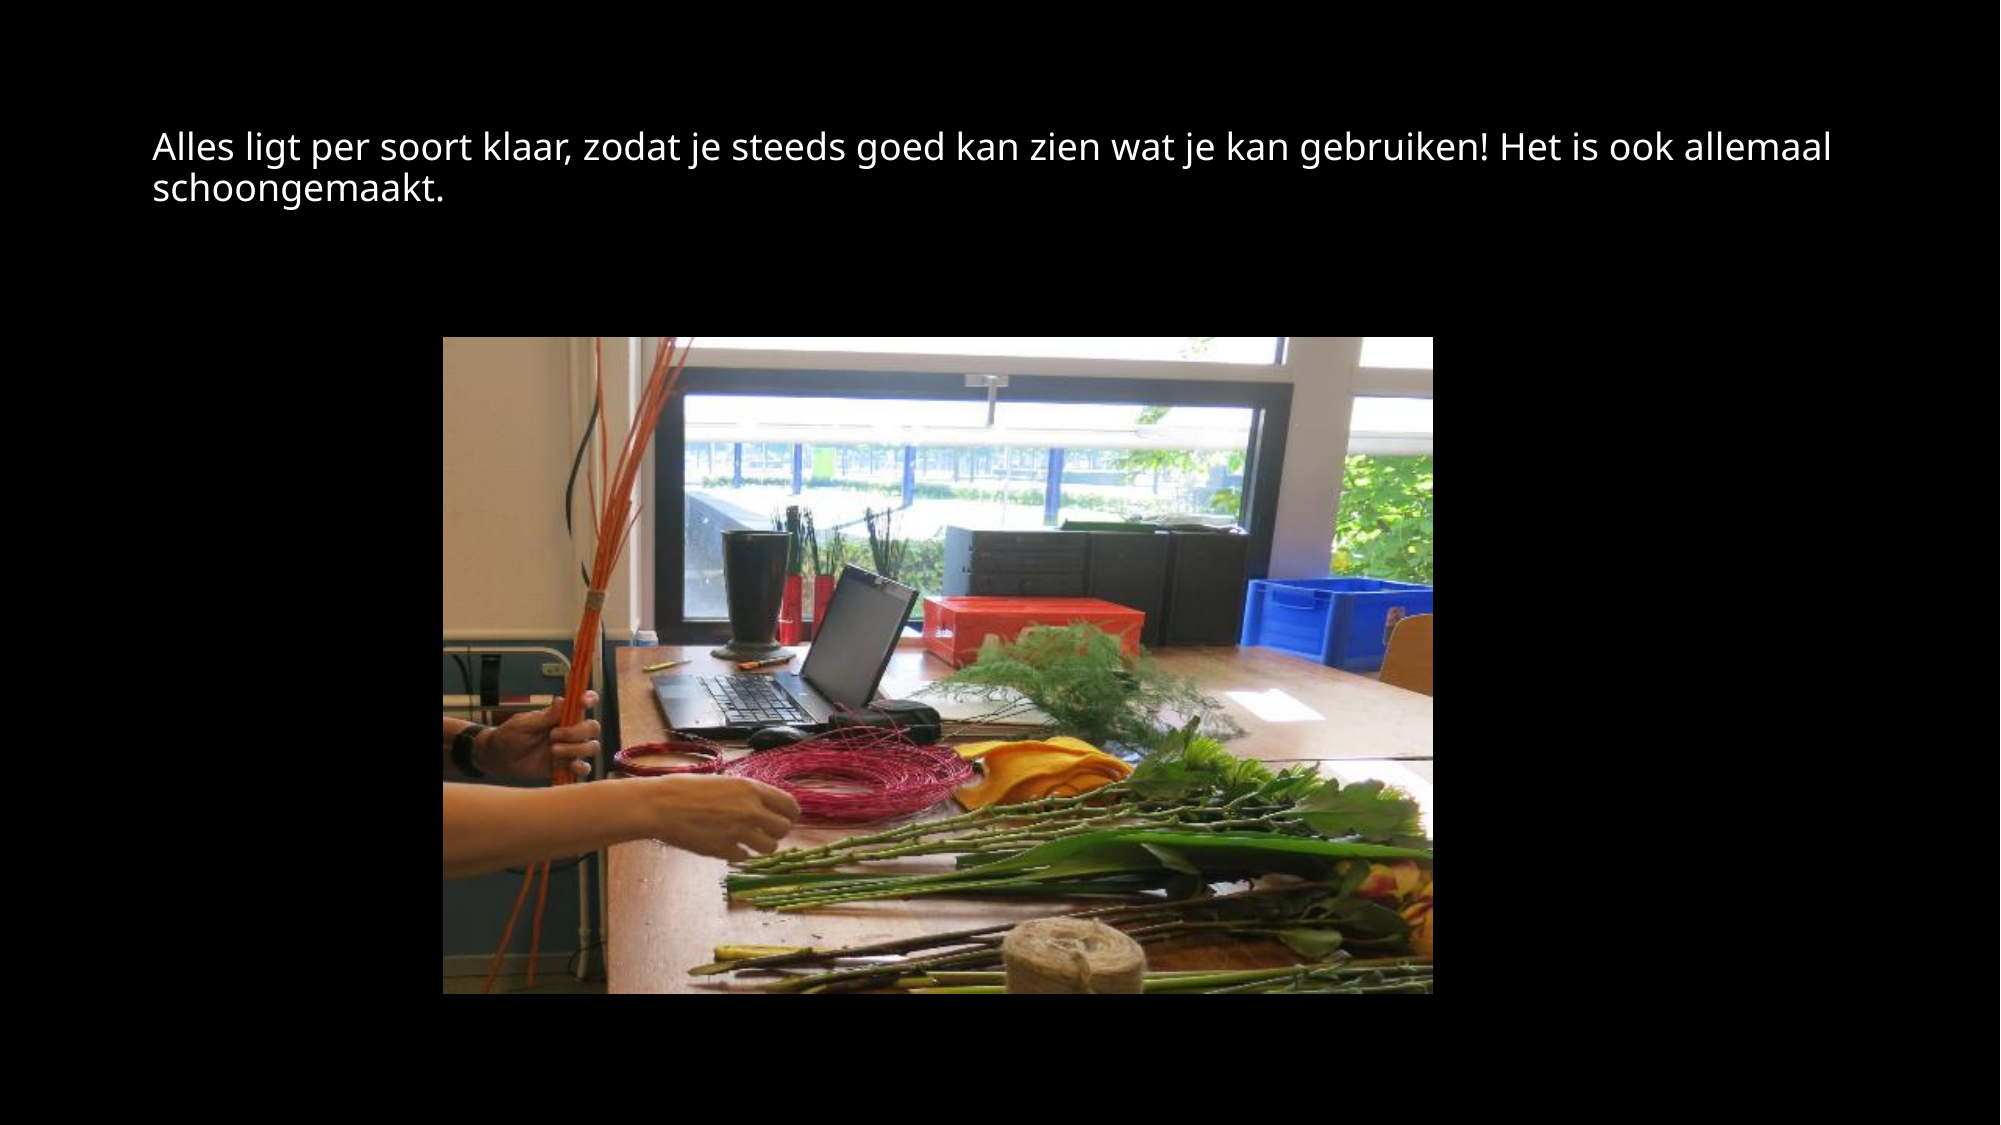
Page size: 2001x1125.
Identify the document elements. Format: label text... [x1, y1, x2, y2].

title Alles ligt per soort klaar, zodat je steeds goed kan zien wat je kan gebruiken! Het is ook allemaal schoongemaakt. [137, 59, 1863, 278]
picture [443, 337, 1433, 994]
